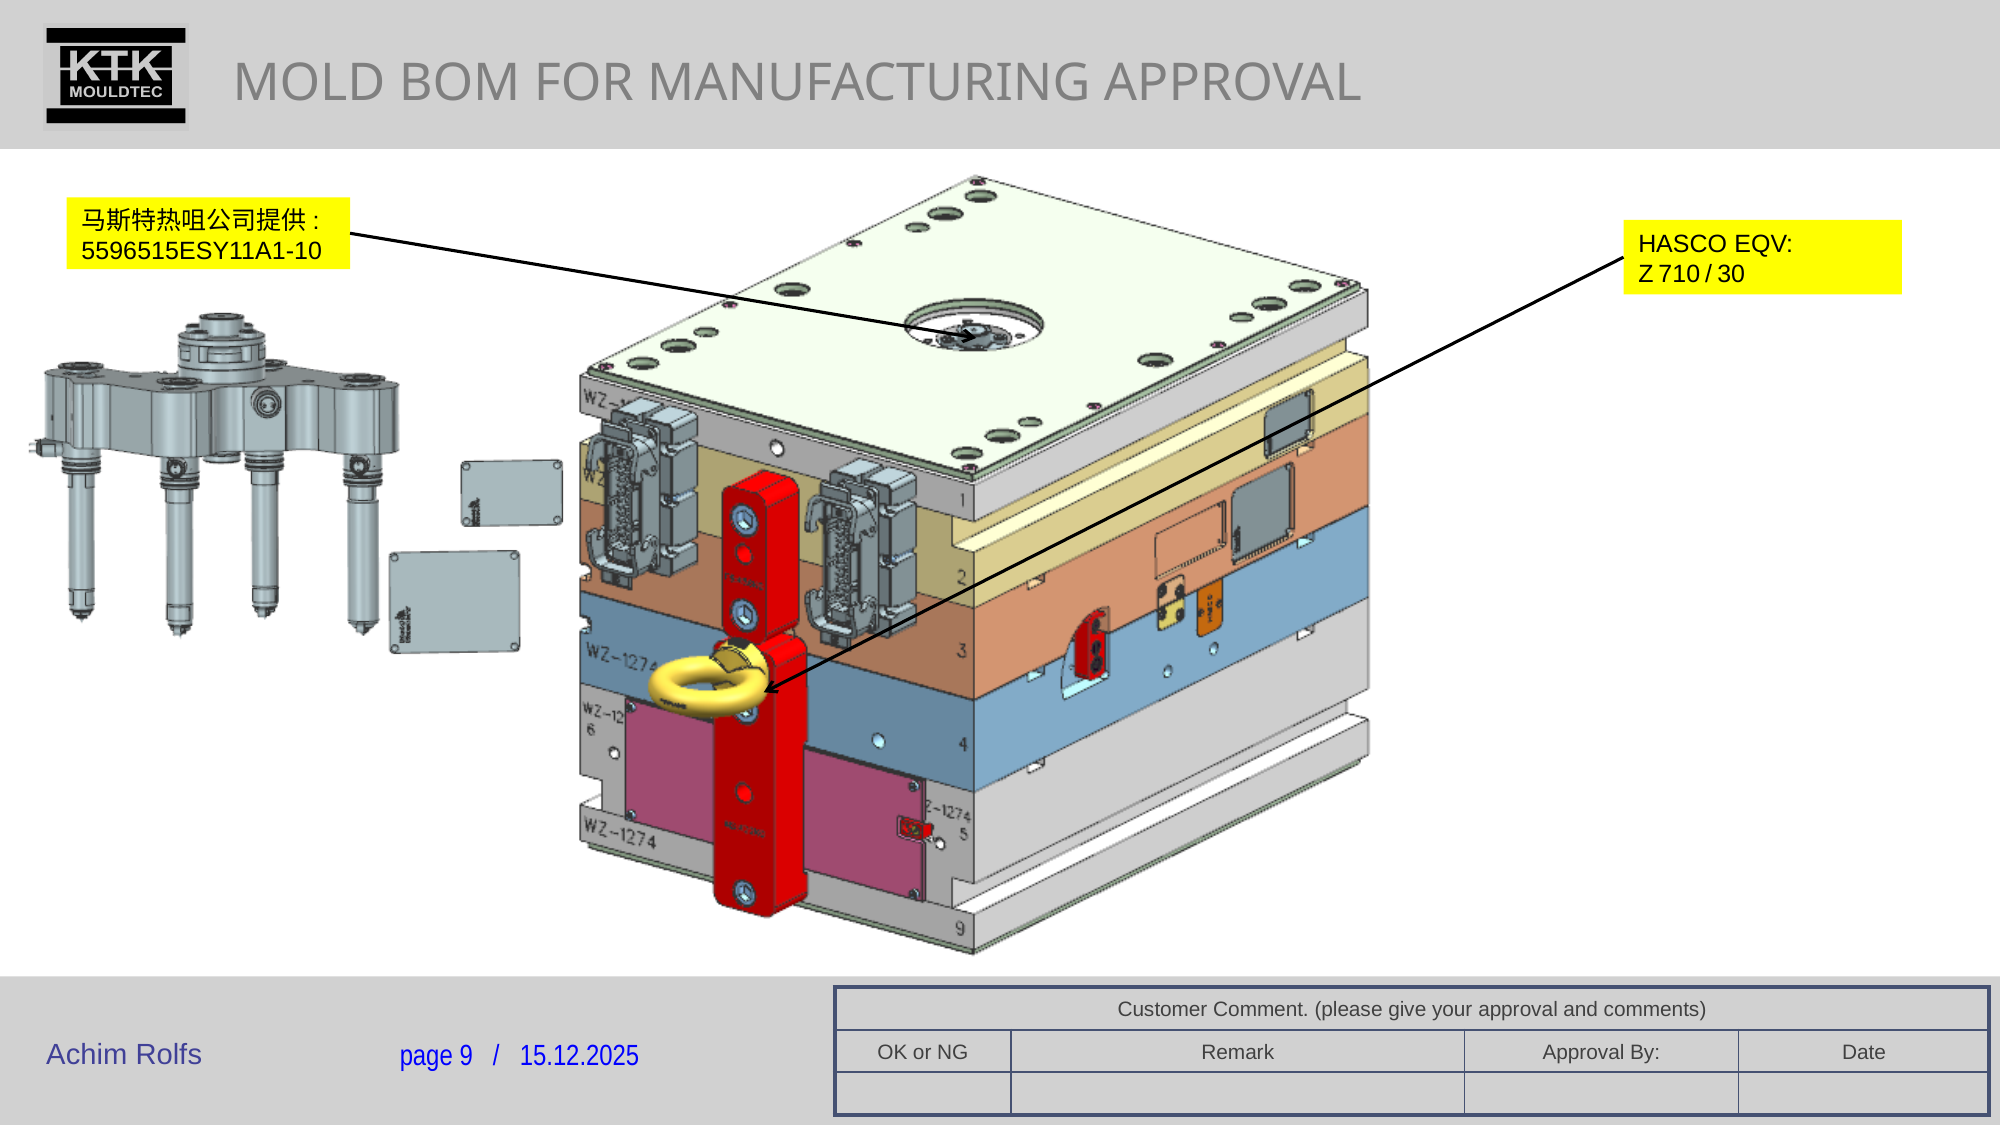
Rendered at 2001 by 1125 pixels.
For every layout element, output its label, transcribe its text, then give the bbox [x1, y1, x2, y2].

picture [513, 152, 1487, 257]
text_box HASCO EQV: Z 710 / 30 [1623, 219, 1902, 295]
text_box page 9 / 15.12.2025 [370, 1011, 670, 1066]
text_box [763, 257, 1624, 693]
text_box 马斯特热咀公司提供: 5596515ESY11A1-10 [66, 197, 351, 270]
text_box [349, 233, 977, 339]
picture [7, 302, 1487, 973]
